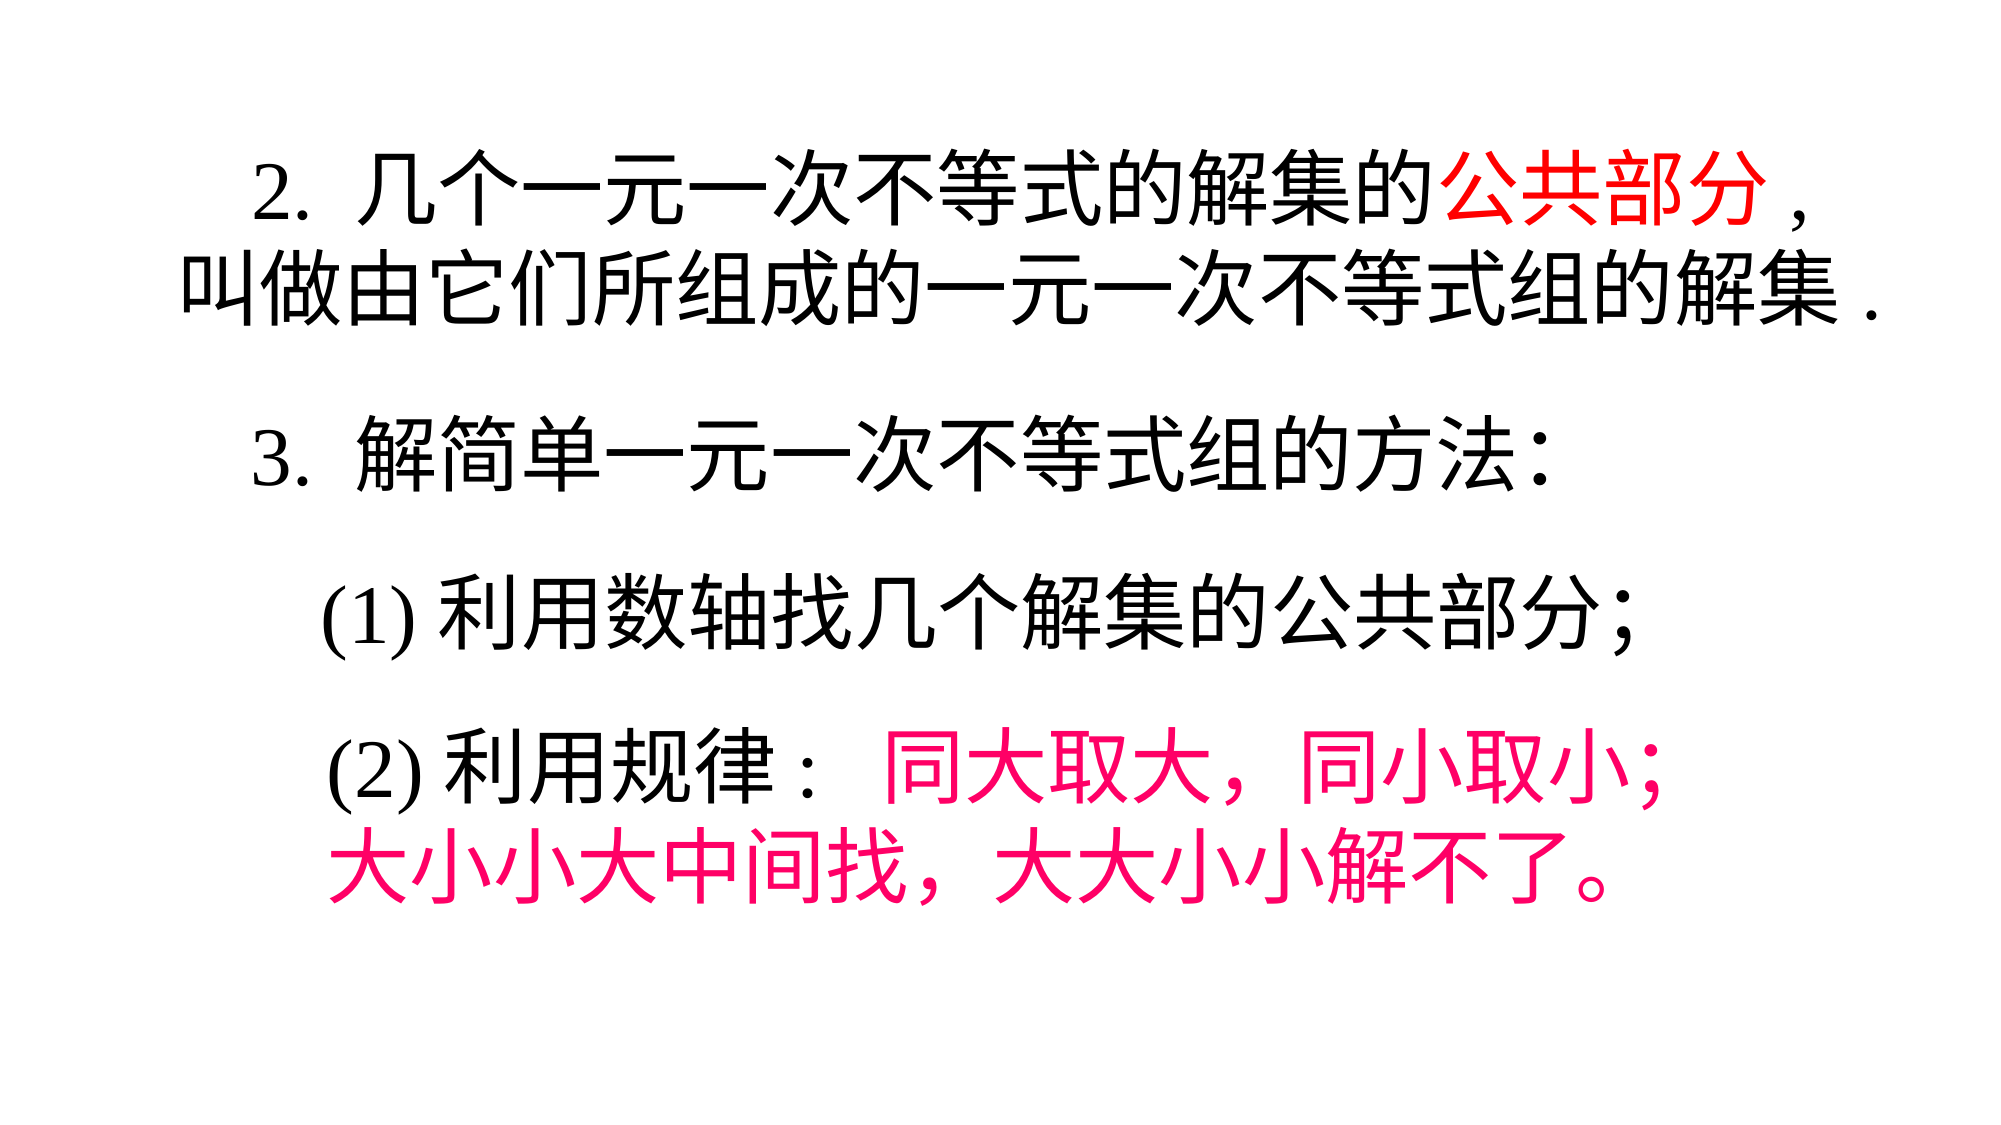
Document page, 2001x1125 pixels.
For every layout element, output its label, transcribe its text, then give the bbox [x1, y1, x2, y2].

text_box (1)利用数轴找几个解集的公共部分； [305, 552, 1765, 668]
text_box 3. 解简单一元一次不等式组的方法： [236, 394, 1556, 510]
text_box (2)利用规律: 同大取大，同小取小；大小小大中间找，大大小小解不了。 [311, 707, 1765, 922]
text_box 2. 几个一元一次不等式的解集的公共部分,叫做由它们所组成的一元一次不等式组的解集. [161, 129, 1867, 344]
